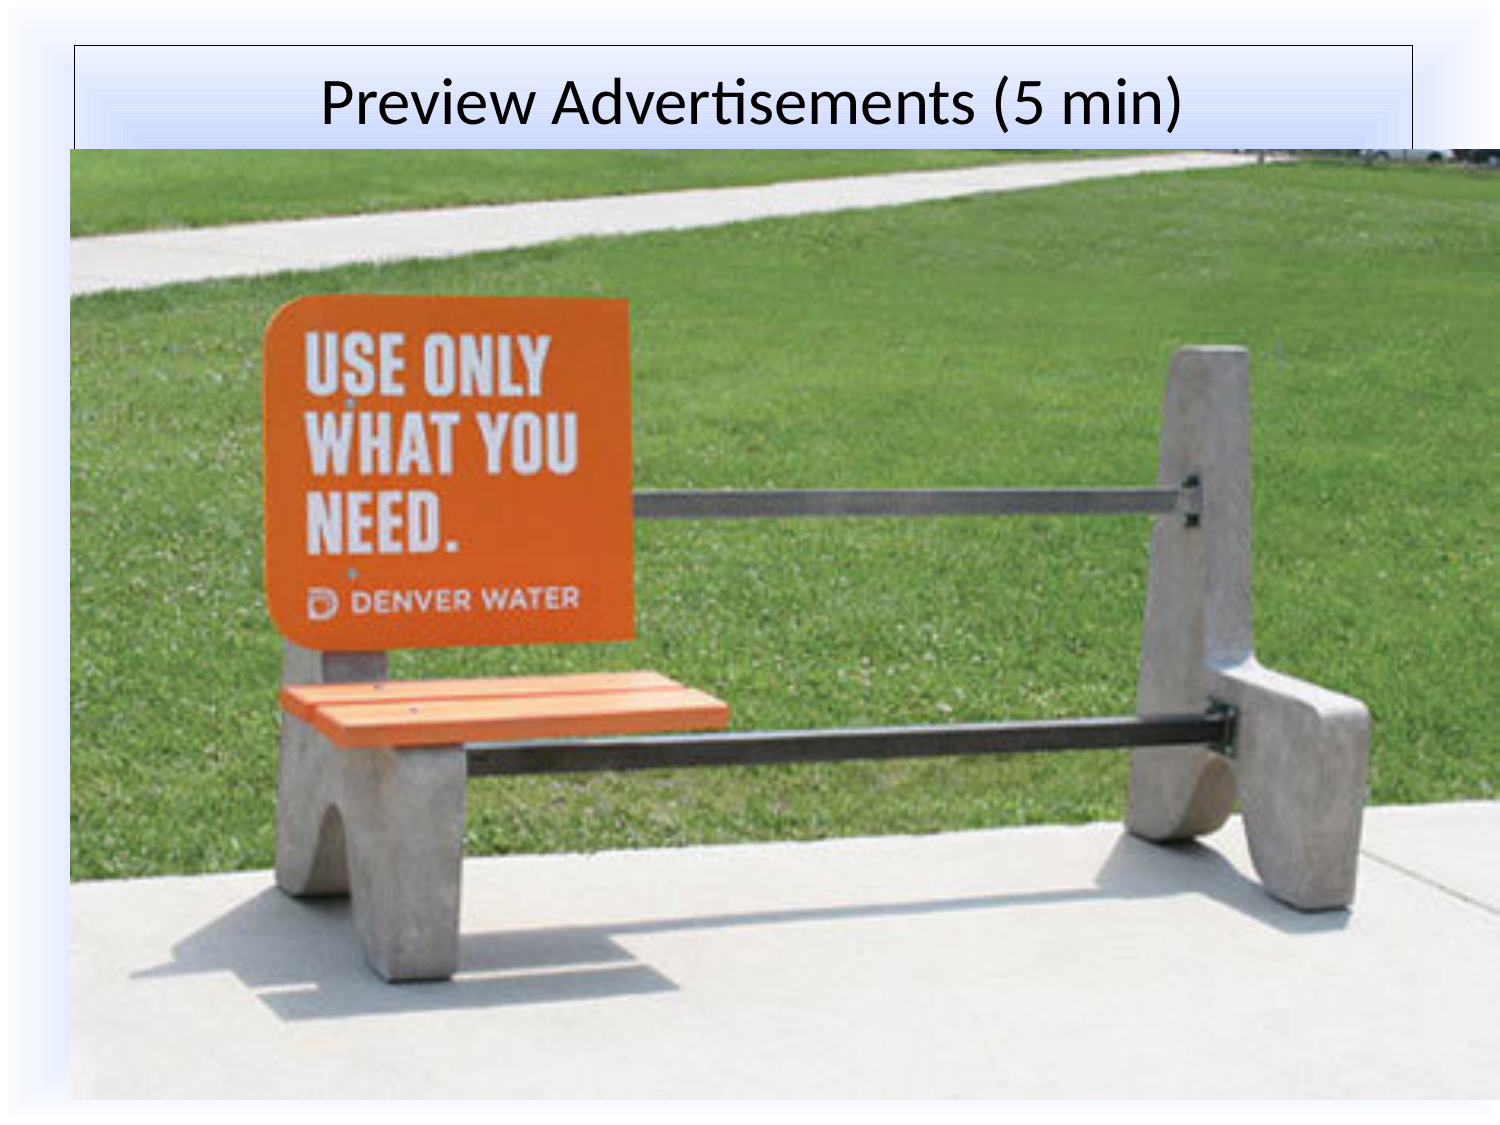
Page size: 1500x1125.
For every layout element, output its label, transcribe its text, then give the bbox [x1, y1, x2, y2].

picture [70, 149, 1500, 1100]
text_box Preview Advertisements (5 min) [74, 45, 1413, 149]
